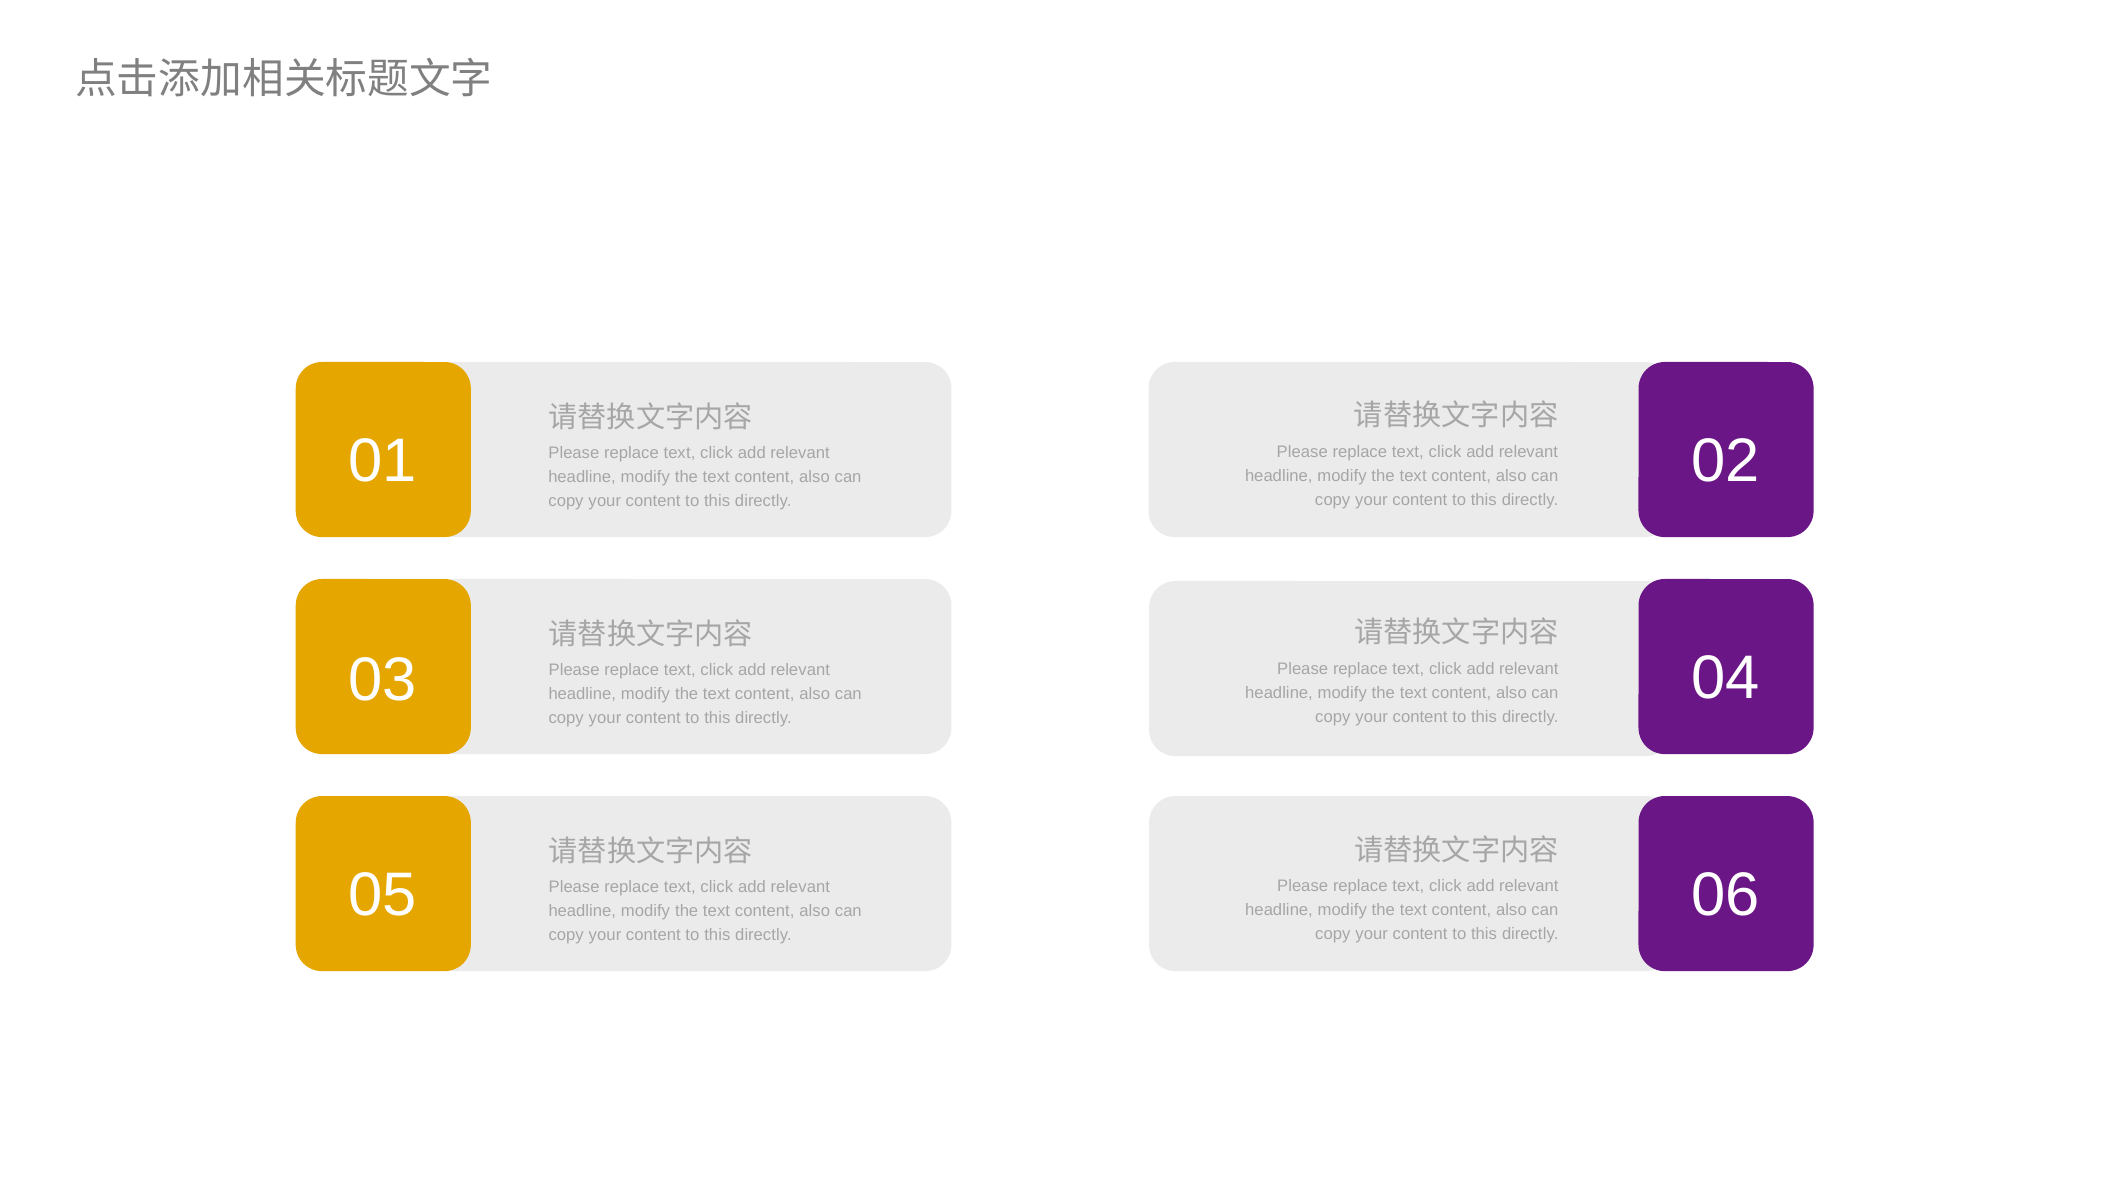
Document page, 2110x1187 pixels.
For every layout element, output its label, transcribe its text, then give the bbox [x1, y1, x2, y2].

text_box 点击添加相关标题文字 [59, 44, 563, 107]
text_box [295, 361, 1814, 972]
